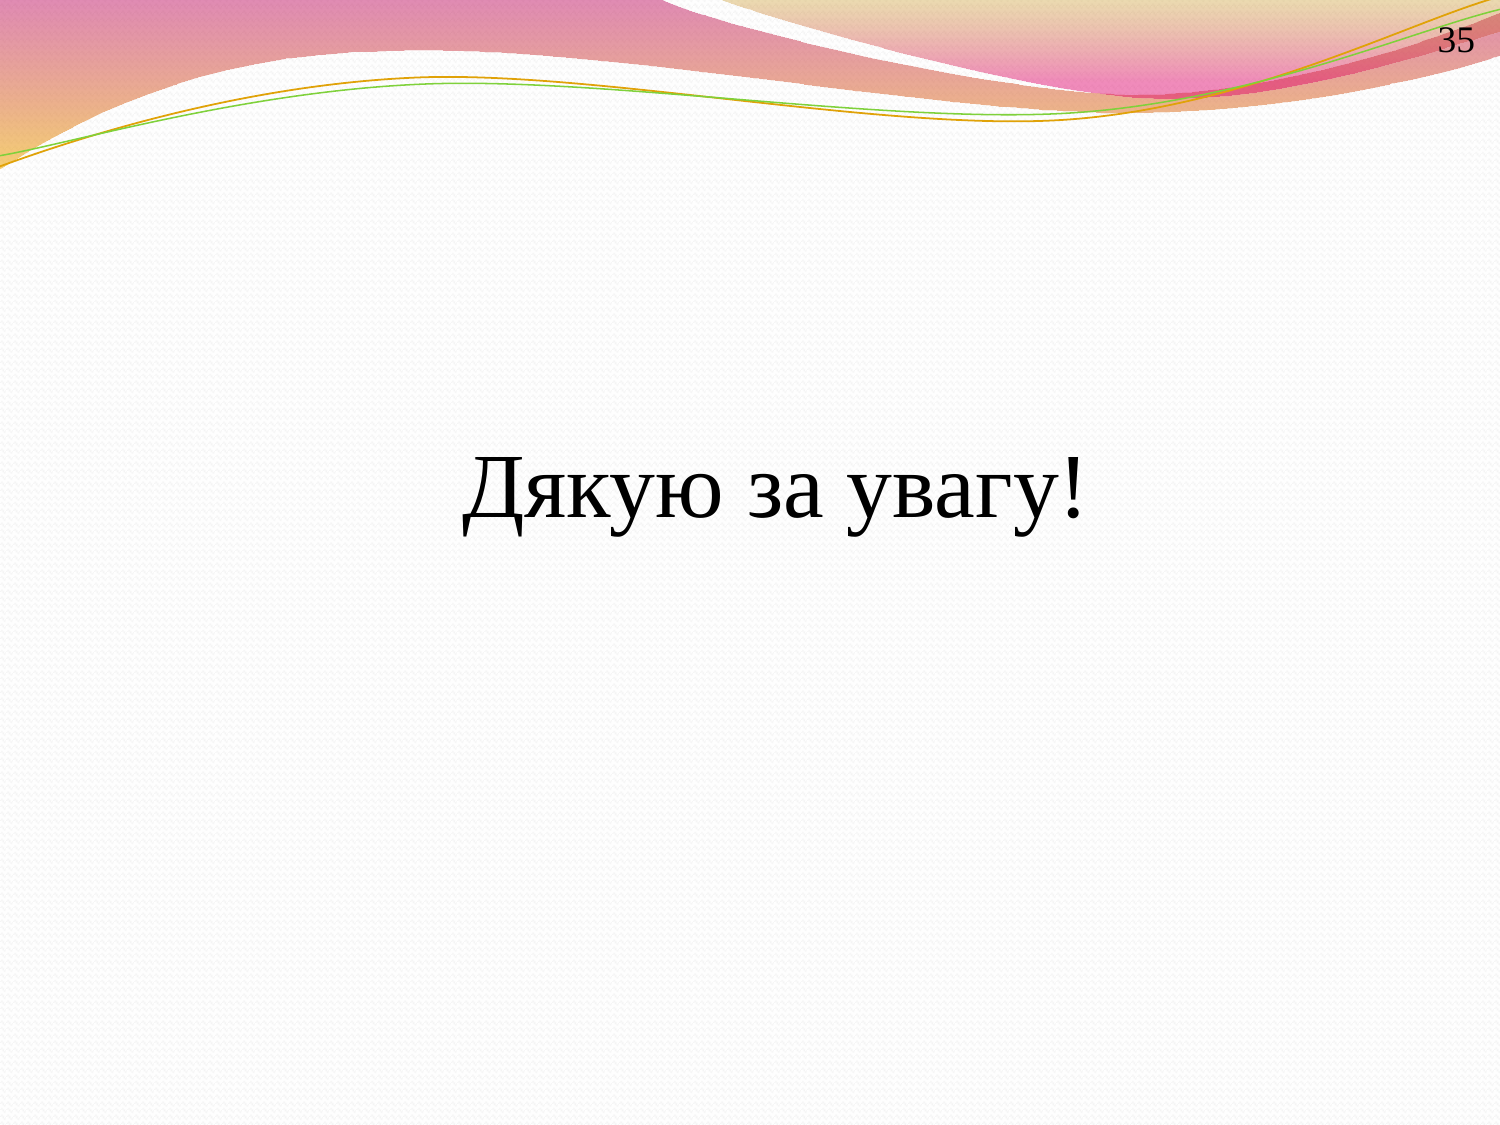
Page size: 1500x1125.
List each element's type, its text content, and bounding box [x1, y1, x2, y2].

slide_number 35 [1350, 0, 1475, 60]
text_box Дякую за увагу! [447, 418, 1106, 544]
